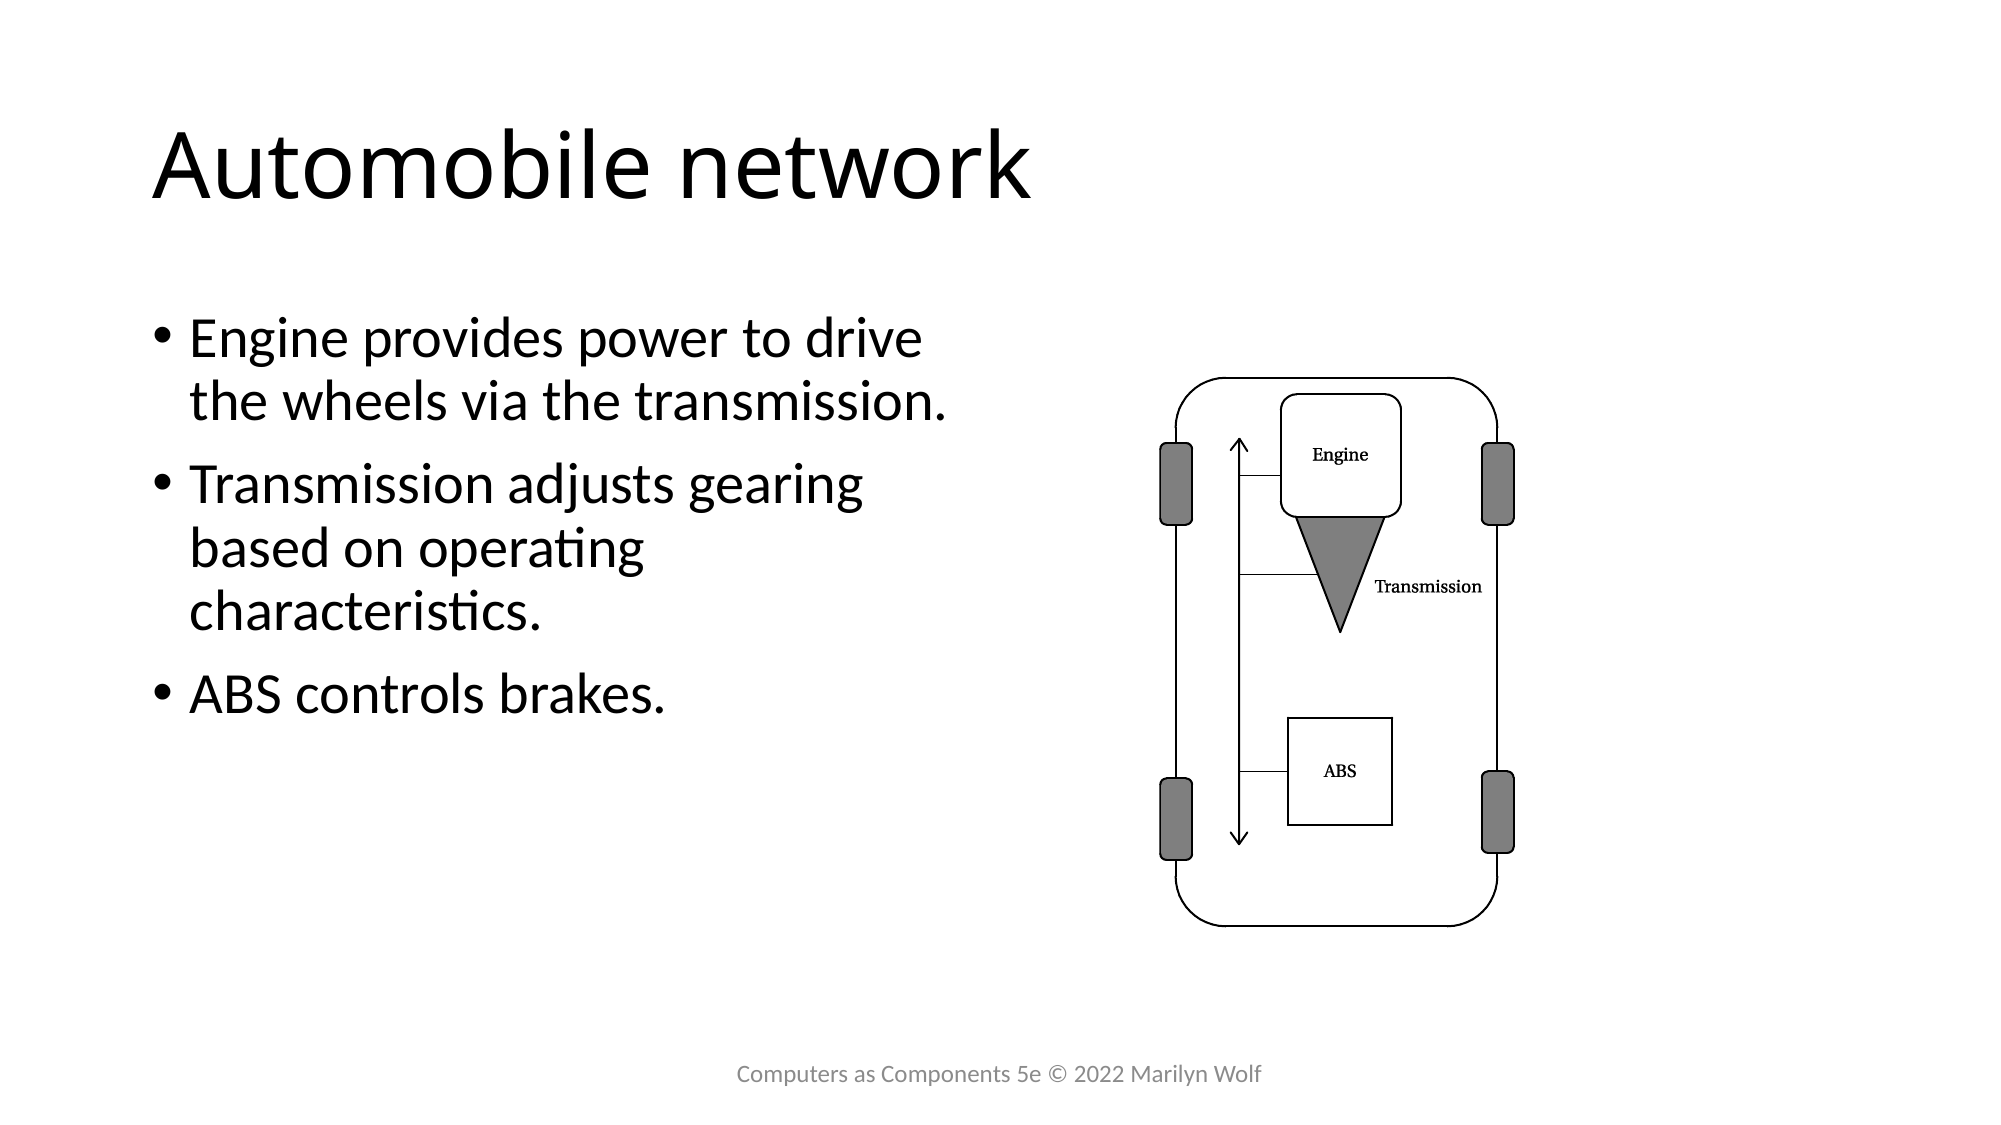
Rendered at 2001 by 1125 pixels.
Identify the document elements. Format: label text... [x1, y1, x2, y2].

list Engine provides power to drive the wheels via the transmission. Transmission adjusts gearing based on operating characteristics. ABS controls brakes. [137, 299, 988, 1014]
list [1159, 375, 1516, 928]
footer Computers as Components 5e © 2022 Marilyn Wolf [662, 1042, 1338, 1103]
title Automobile network [137, 59, 1863, 278]
